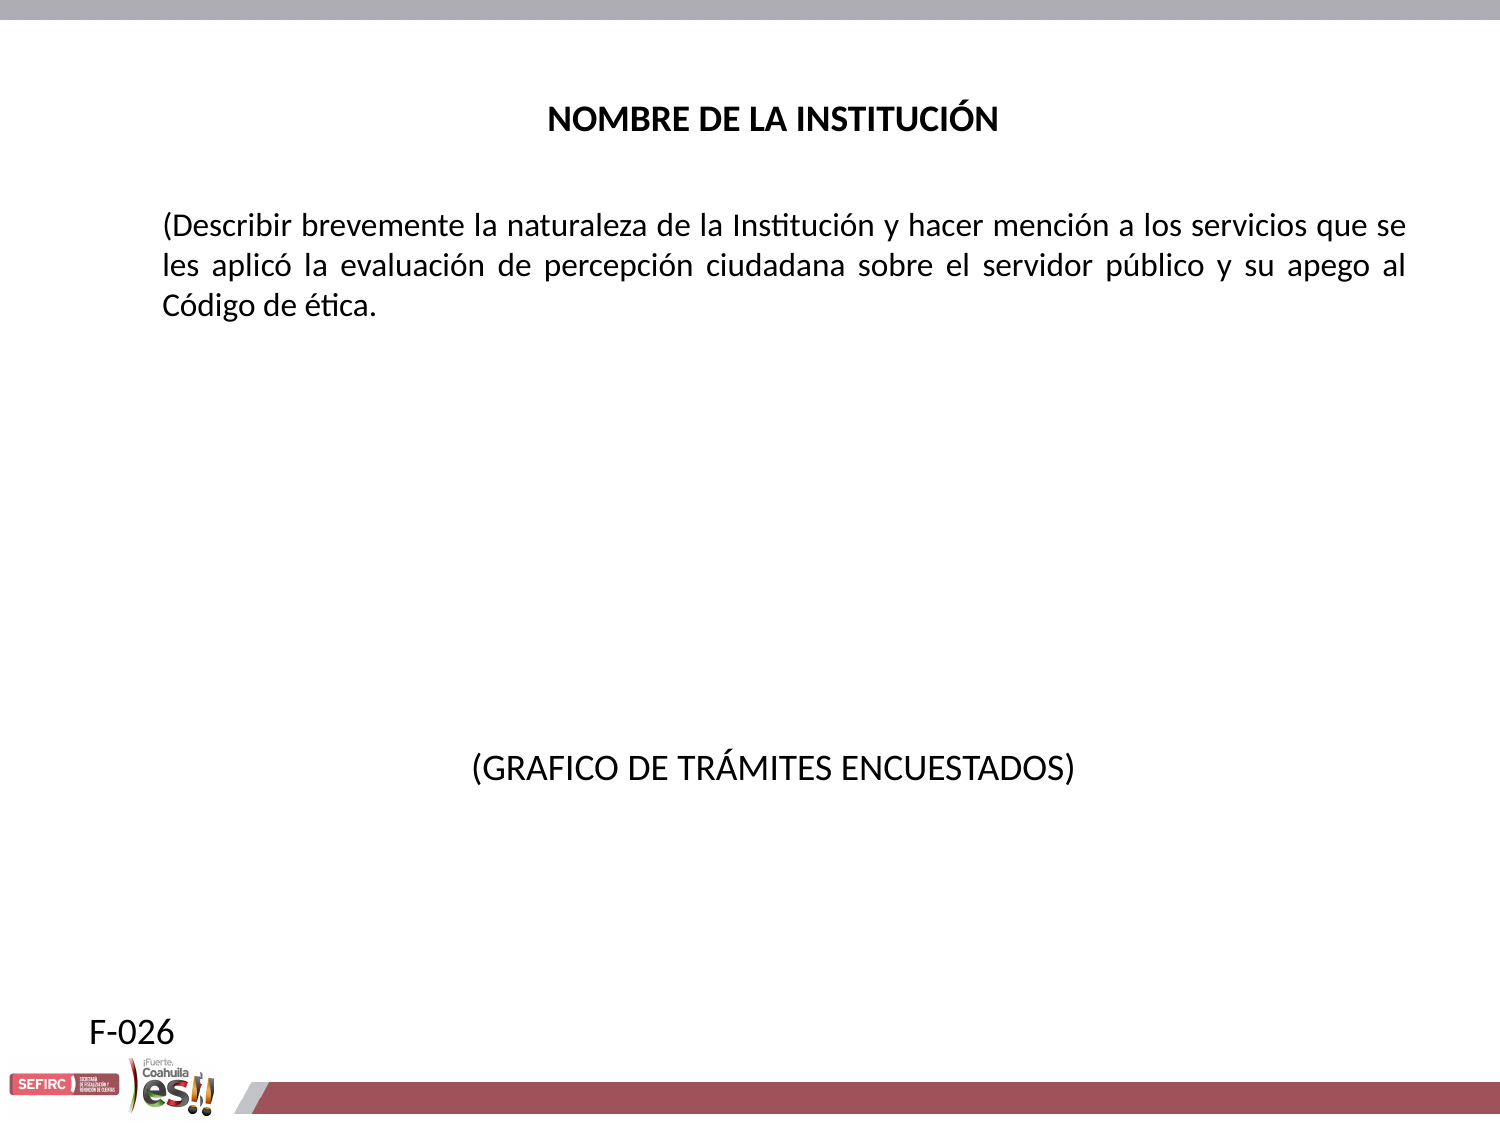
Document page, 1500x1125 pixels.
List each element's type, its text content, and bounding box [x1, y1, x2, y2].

picture [6, 1058, 214, 1122]
picture [229, 1082, 1500, 1114]
text_box NOMBRE DE LA INSTITUCIÓN [532, 86, 1015, 147]
text_box F-026 [74, 999, 190, 1060]
text_box (Describir brevemente la naturaleza de la Institución y hacer mención a los servicios que se les aplicó la evaluación de percepción ciudadana sobre el servidor público y su apego al Código de ética. [147, 196, 1424, 331]
text_box (GRAFICO DE TRÁMITES ENCUESTADOS) [456, 735, 1091, 796]
picture [0, 0, 1500, 20]
